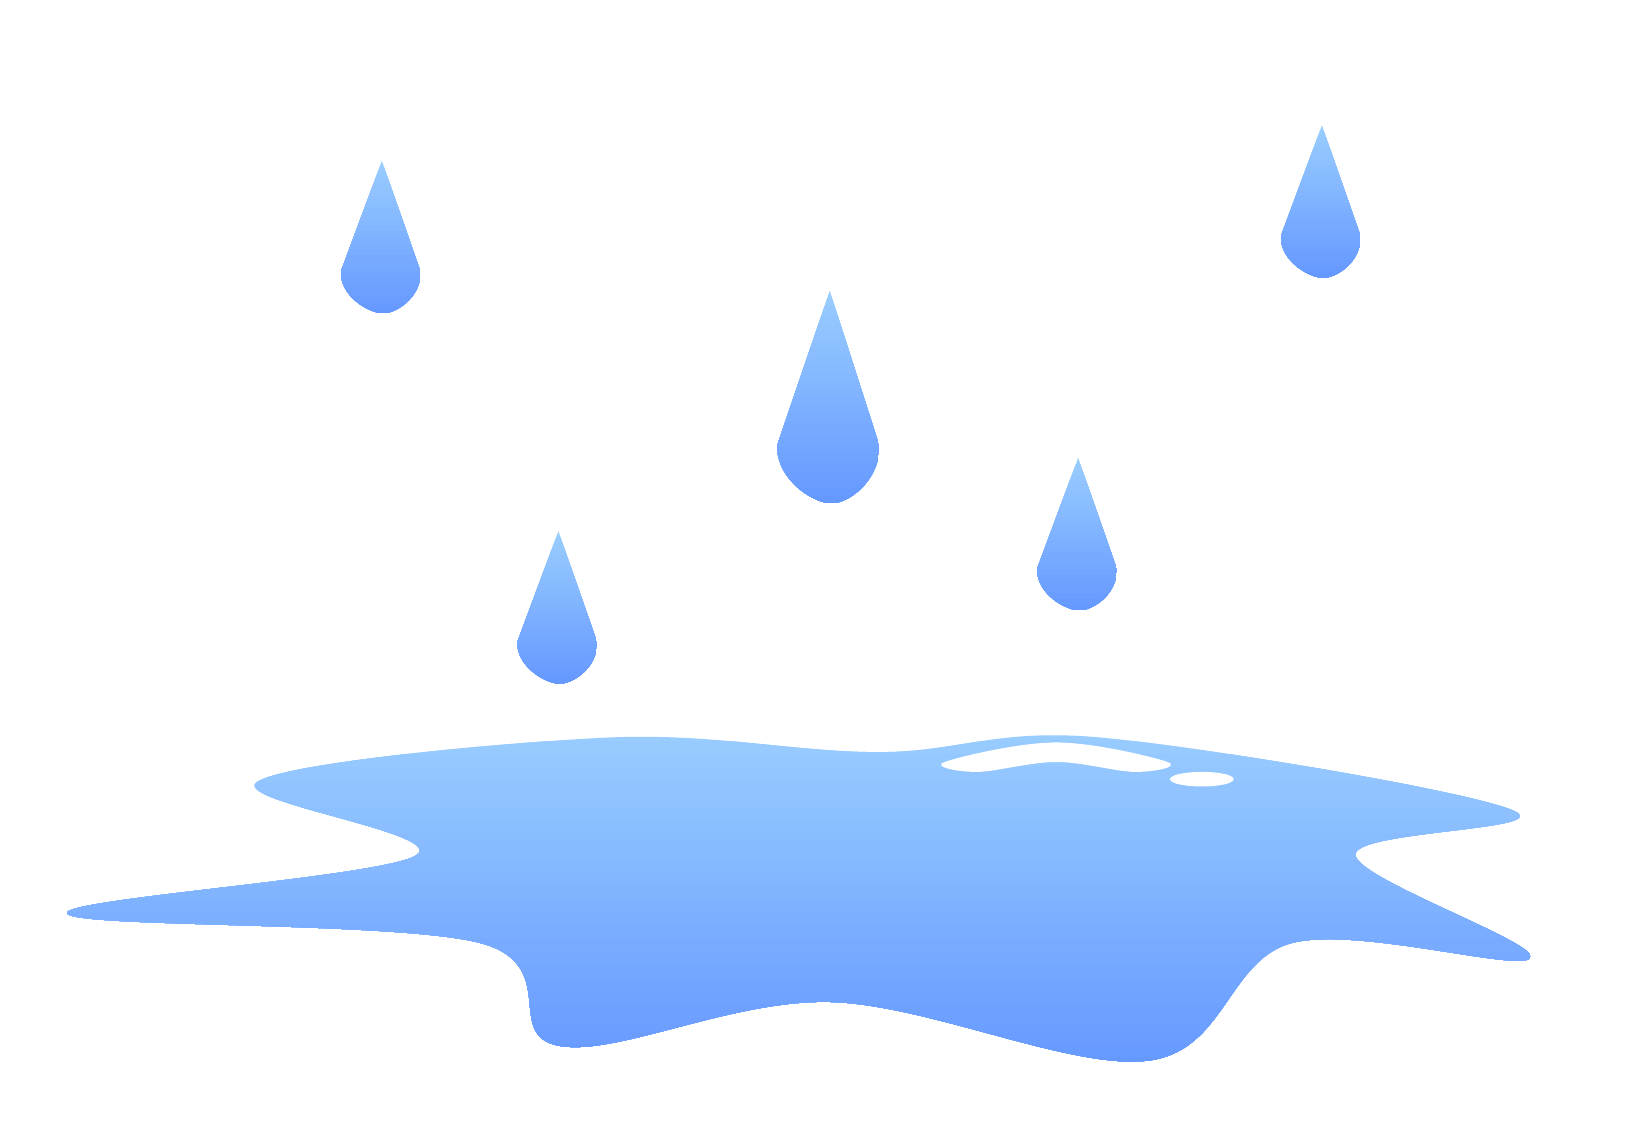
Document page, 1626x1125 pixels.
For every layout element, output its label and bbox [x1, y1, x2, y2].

text_box [56, 727, 1557, 1071]
text_box [1280, 125, 1361, 278]
text_box [777, 290, 880, 504]
text_box [340, 160, 421, 314]
text_box [517, 531, 598, 684]
text_box [1036, 457, 1117, 611]
